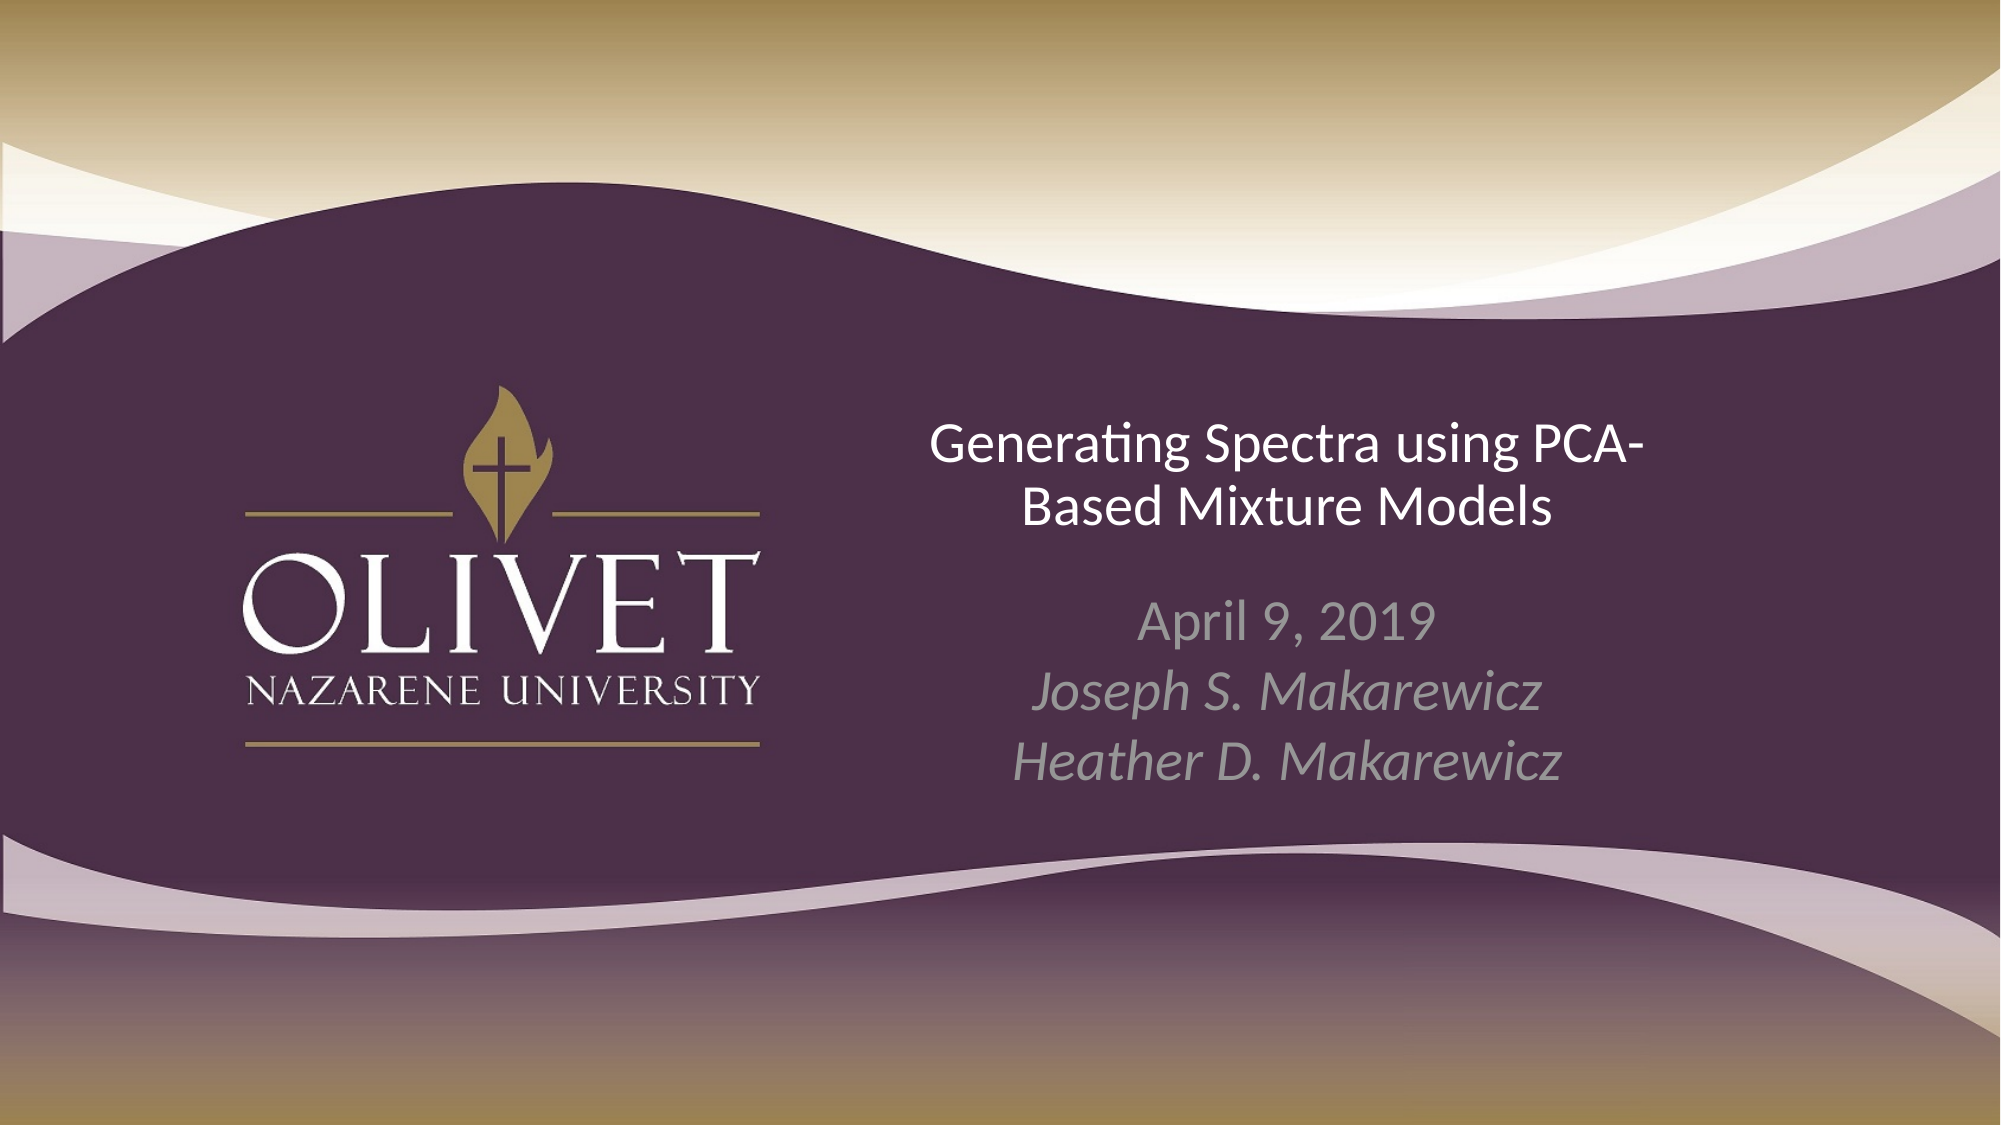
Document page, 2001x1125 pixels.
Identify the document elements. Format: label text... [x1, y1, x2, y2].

picture [0, 0, 2001, 1125]
text_box April 9, 2019 Joseph S. Makarewicz Heather D. Makarewicz [849, 574, 1725, 800]
title Generating Spectra using PCA-Based Mixture Models [849, 362, 1725, 574]
